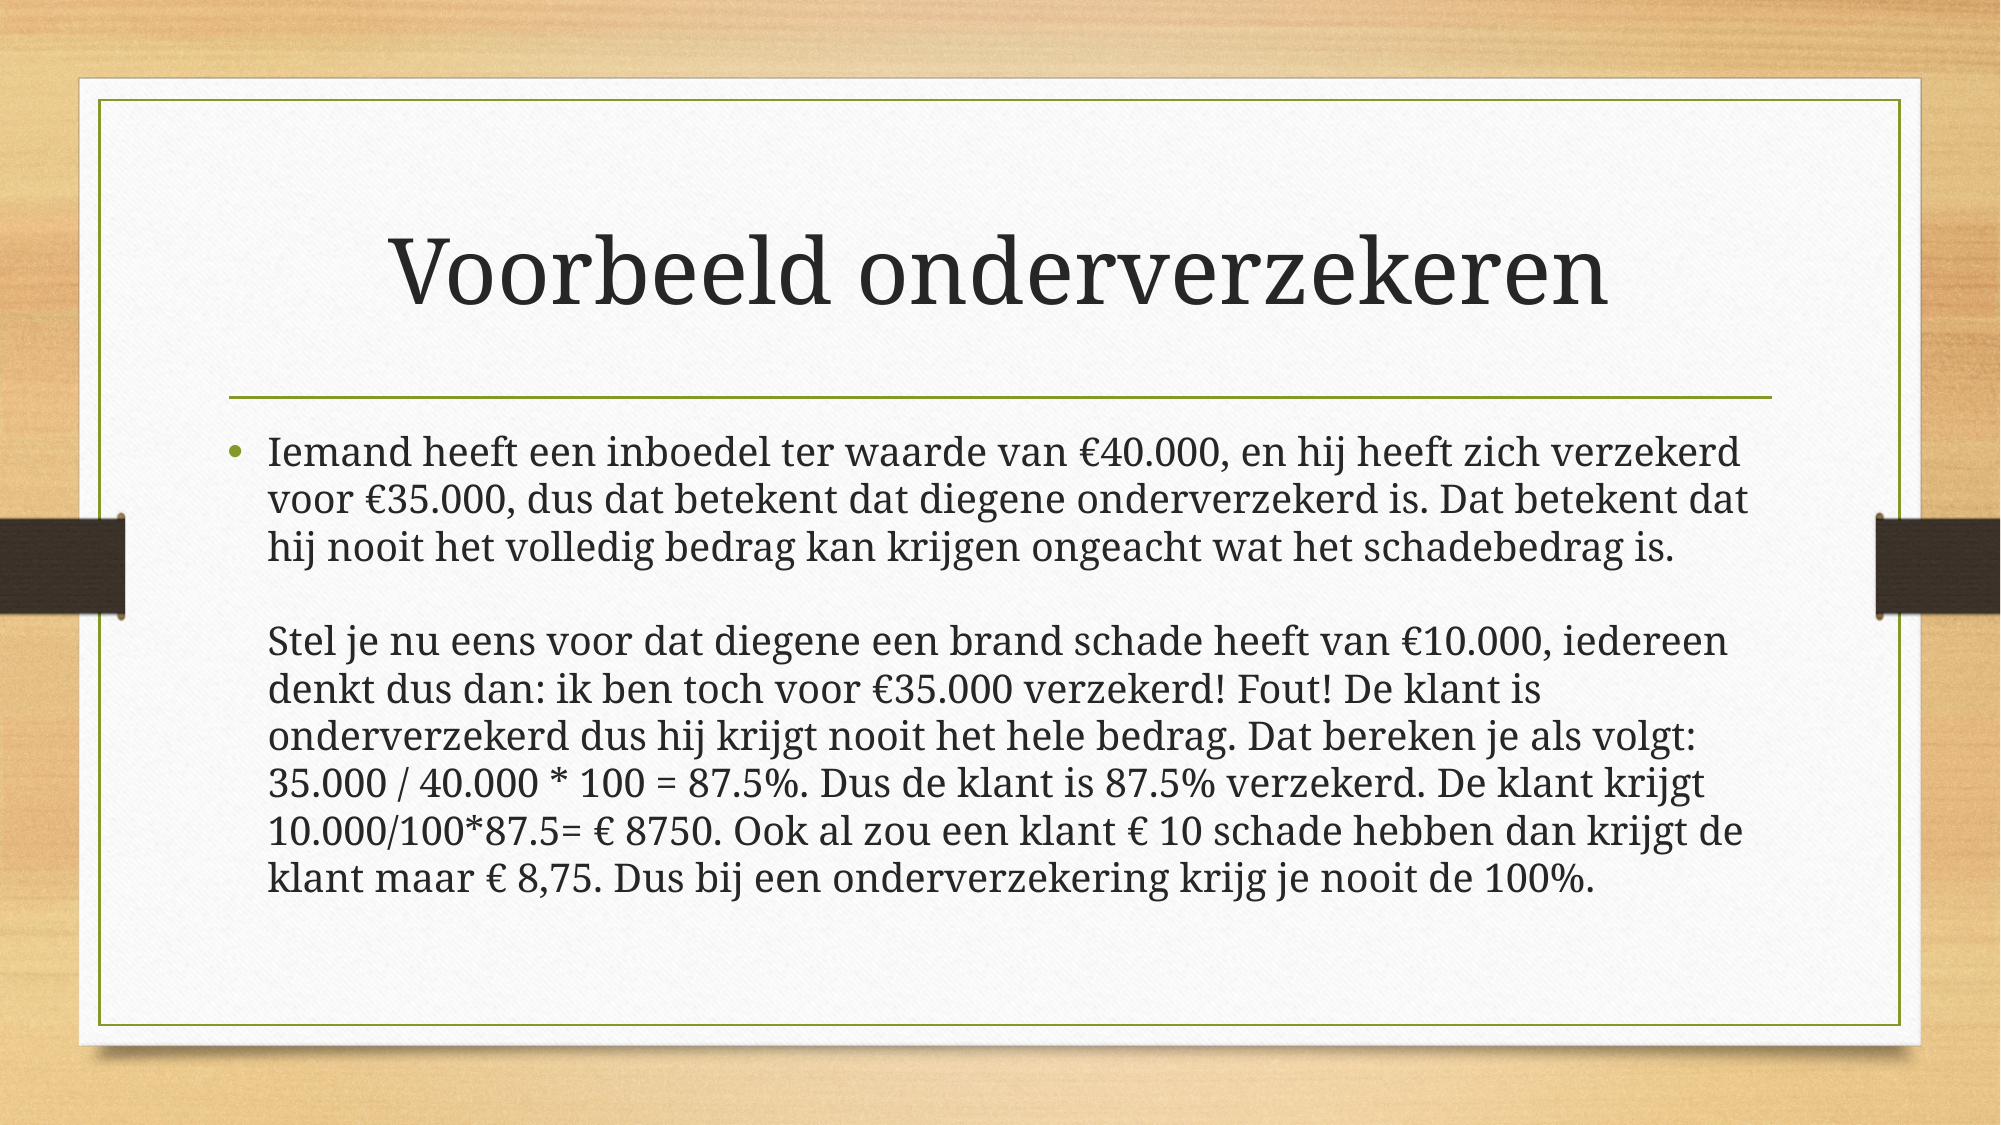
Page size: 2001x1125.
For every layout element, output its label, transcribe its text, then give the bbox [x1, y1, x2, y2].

picture [0, 0, 2001, 1125]
title Voorbeeld onderverzekeren [212, 161, 1788, 375]
list Iemand heeft een inboedel ter waarde van €40.000, en hij heeft zich verzekerd voor €35.000, dus dat betekent dat diegene onderverzekerd is. Dat betekent dat hij nooit het volledig bedrag kan krijgen ongeacht wat het schadebedrag is. Stel je nu eens voor dat diegene een brand schade heeft van €10.000, iedereen denkt dus dan: ik ben toch voor €35.000 verzekerd! Fout! De klant is onderverzekerd dus hij krijgt nooit het hele bedrag. Dat bereken je als volgt: 35.000 / 40.000 * 100 = 87.5%. Dus de klant is 87.5% verzekerd. De klant krijgt 10.000/100*87.5= € 8750. Ook al zou een klant € 10 schade hebben dan krijgt de klant maar € 8,75. Dus bij een onderverzekering krijg je nooit de 100%. [212, 419, 1788, 964]
